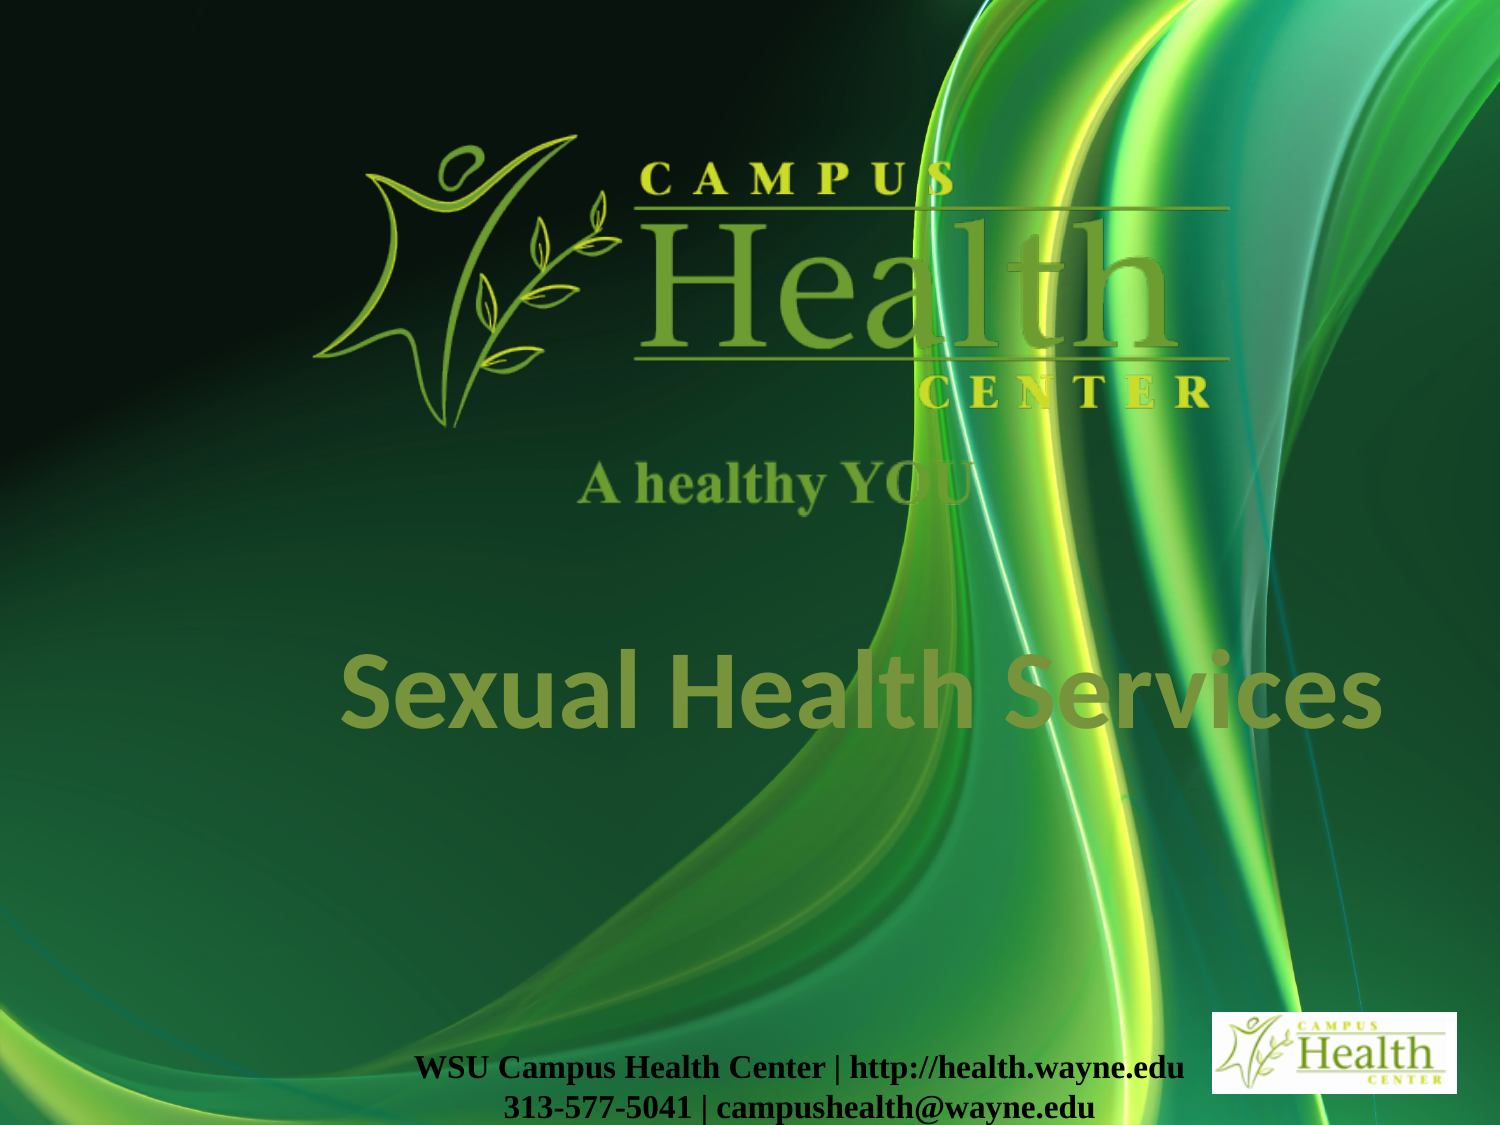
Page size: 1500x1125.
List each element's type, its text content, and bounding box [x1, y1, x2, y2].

text_box WSU Campus Health Center | http://health.wayne.edu 313-577-5041 | campushealth@wayne.edu [387, 1037, 1213, 1125]
picture [0, 0, 1500, 1125]
title Sexual Health Services [225, 562, 1500, 804]
